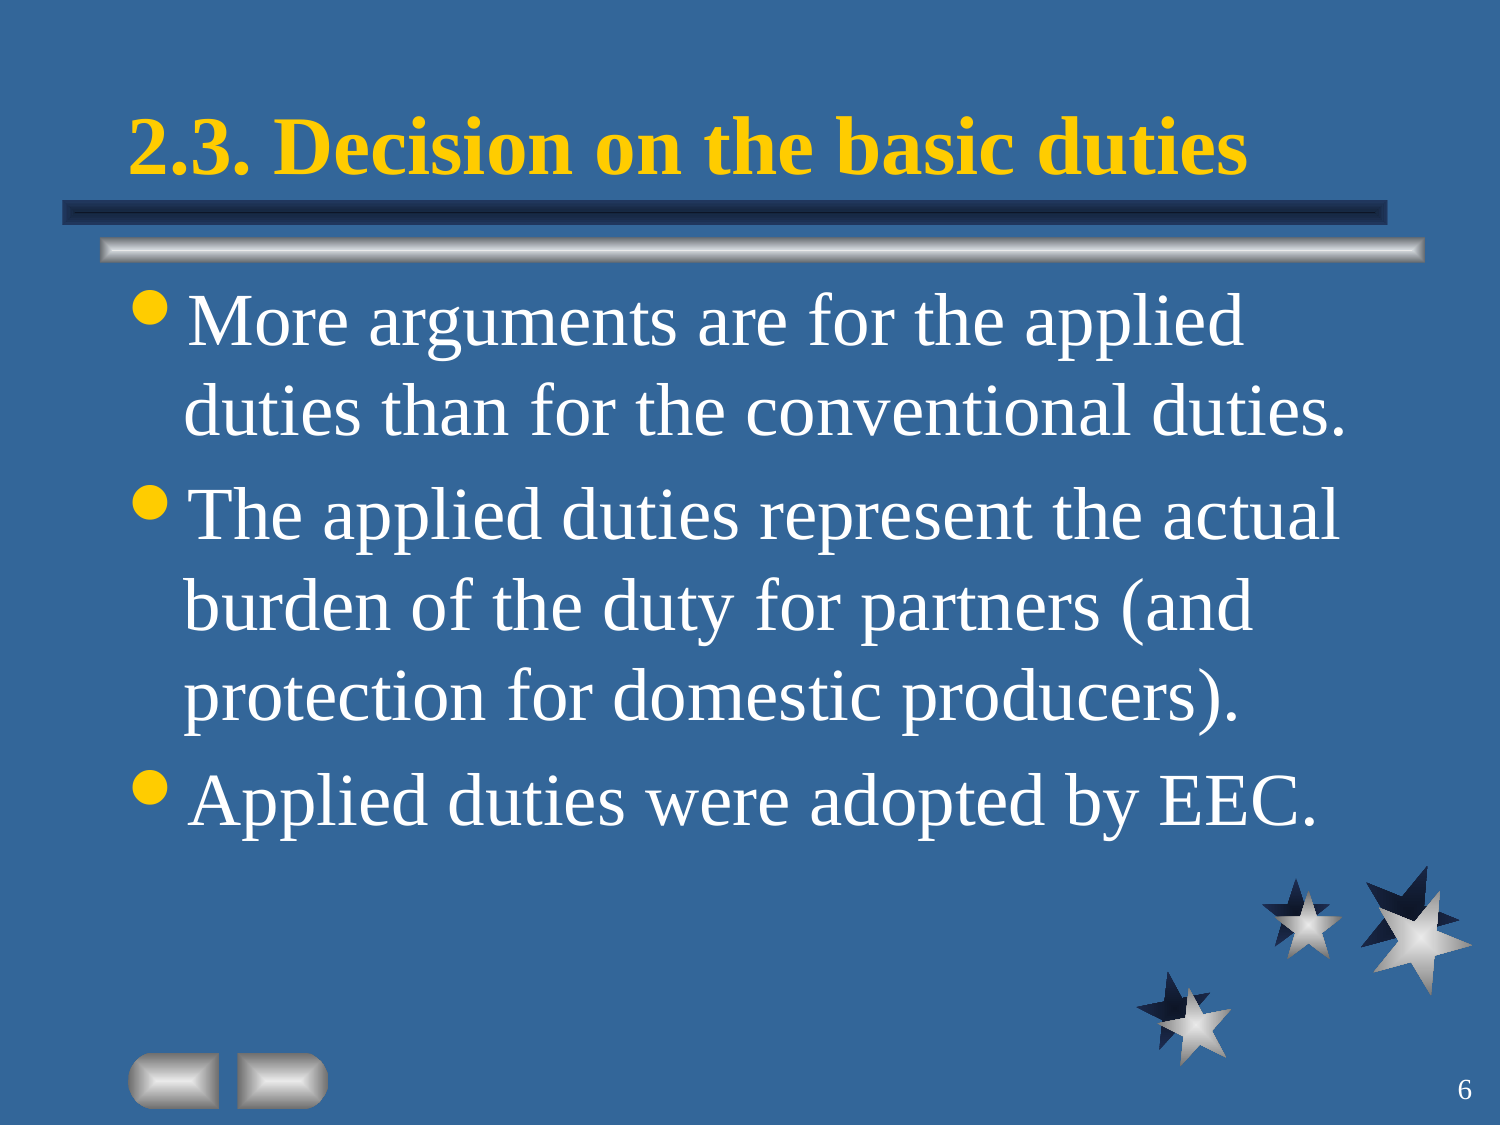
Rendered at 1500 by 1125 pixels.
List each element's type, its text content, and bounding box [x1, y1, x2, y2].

slide_number 6 [1174, 1049, 1488, 1125]
title 2.3. Decision on the basic duties [112, 0, 1388, 201]
list More arguments are for the applied duties than for the conventional duties. The applied duties represent the actual burden of the duty for partners (and protection for domestic producers). Applied duties were adopted by EEC. [112, 262, 1388, 938]
